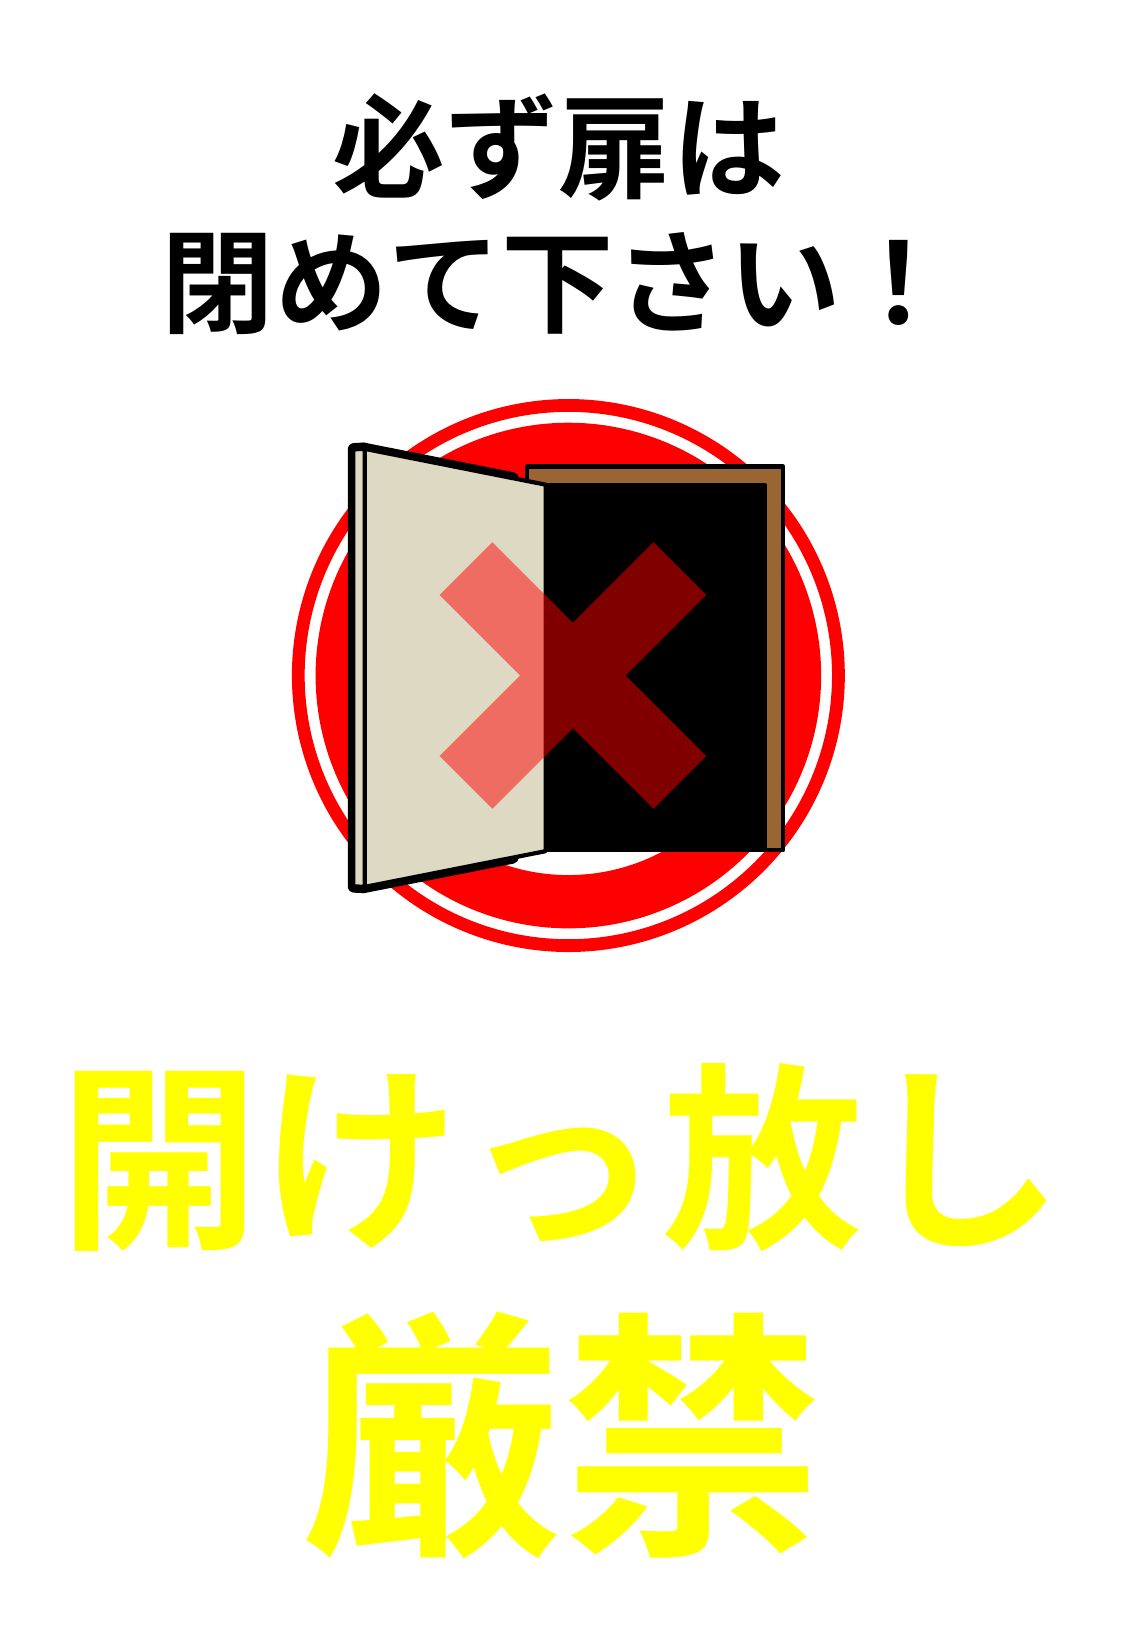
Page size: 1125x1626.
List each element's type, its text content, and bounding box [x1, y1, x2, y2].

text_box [291, 398, 846, 953]
text_box 開けっ放し 厳禁 [0, 1026, 1125, 1594]
text_box 必ず扉は 閉めて下さい！ [0, 69, 1125, 355]
